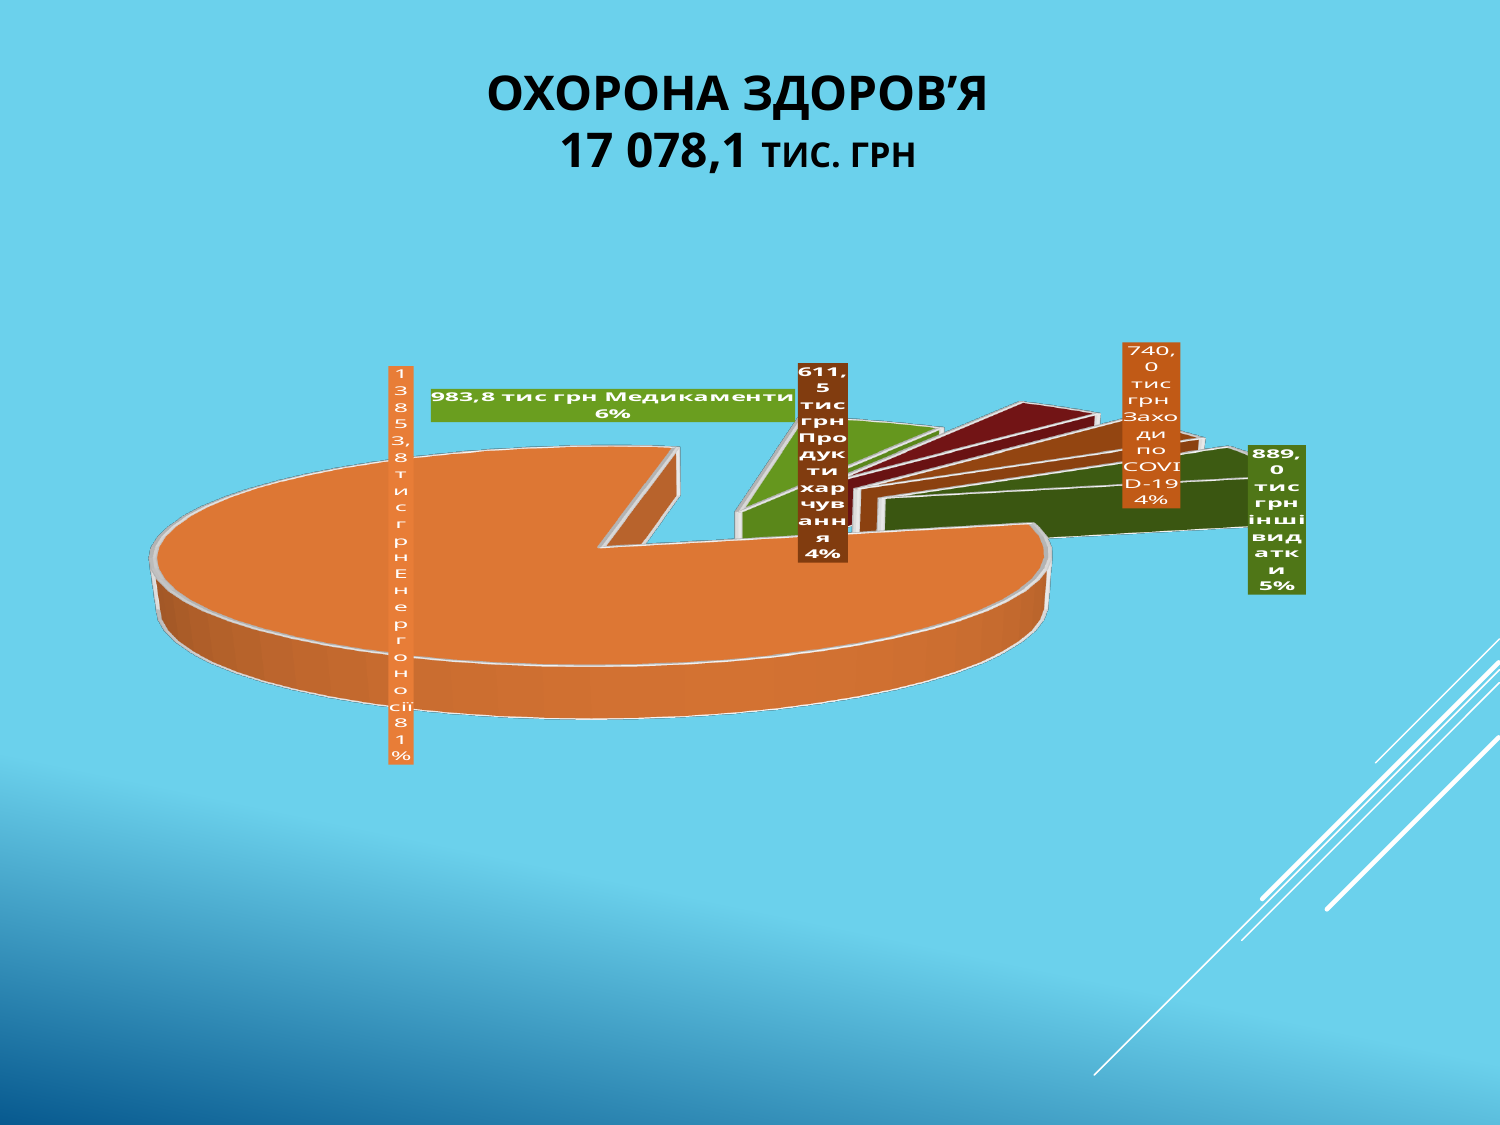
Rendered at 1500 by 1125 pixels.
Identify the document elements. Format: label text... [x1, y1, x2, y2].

title ОХОРОНА ЗДОРОВ’Я 17 078,1 тис. грн [407, 54, 1069, 185]
chart [76, 207, 1400, 1083]
